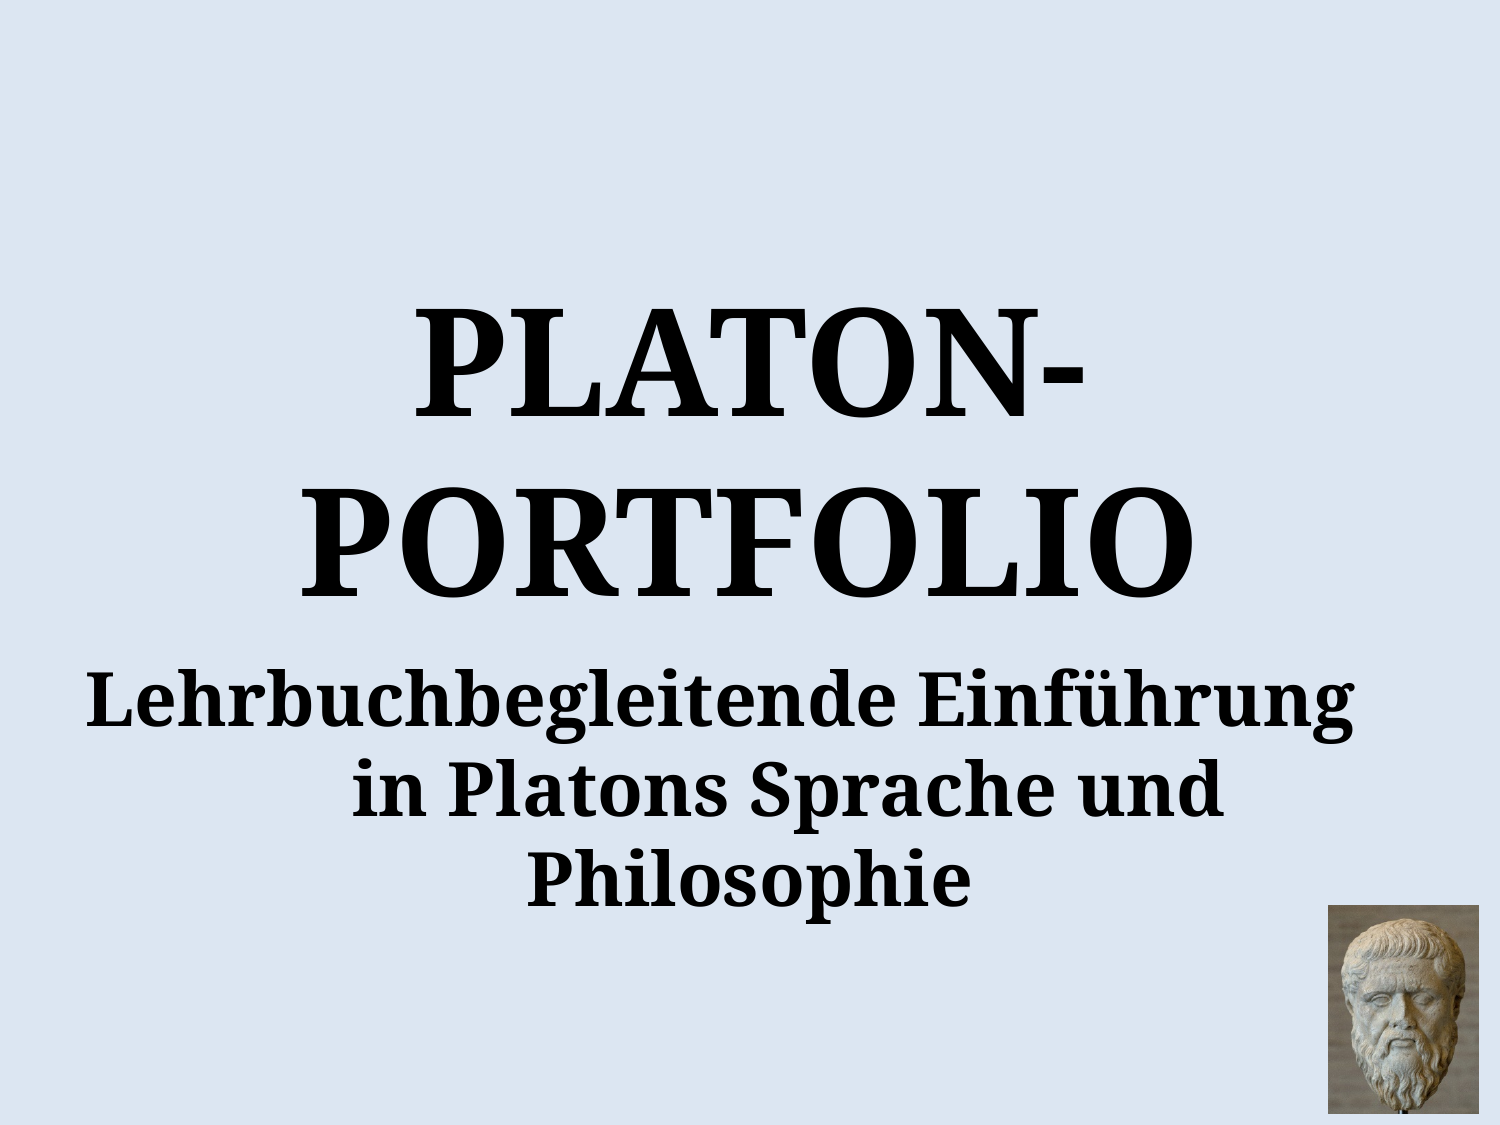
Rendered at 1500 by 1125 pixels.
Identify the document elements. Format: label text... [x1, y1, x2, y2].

picture [1328, 904, 1479, 1114]
text_box Platon-Portfolio Lehrbuchbegleitende Einführung in Platons Sprache und Philosophie [64, 148, 1436, 1109]
